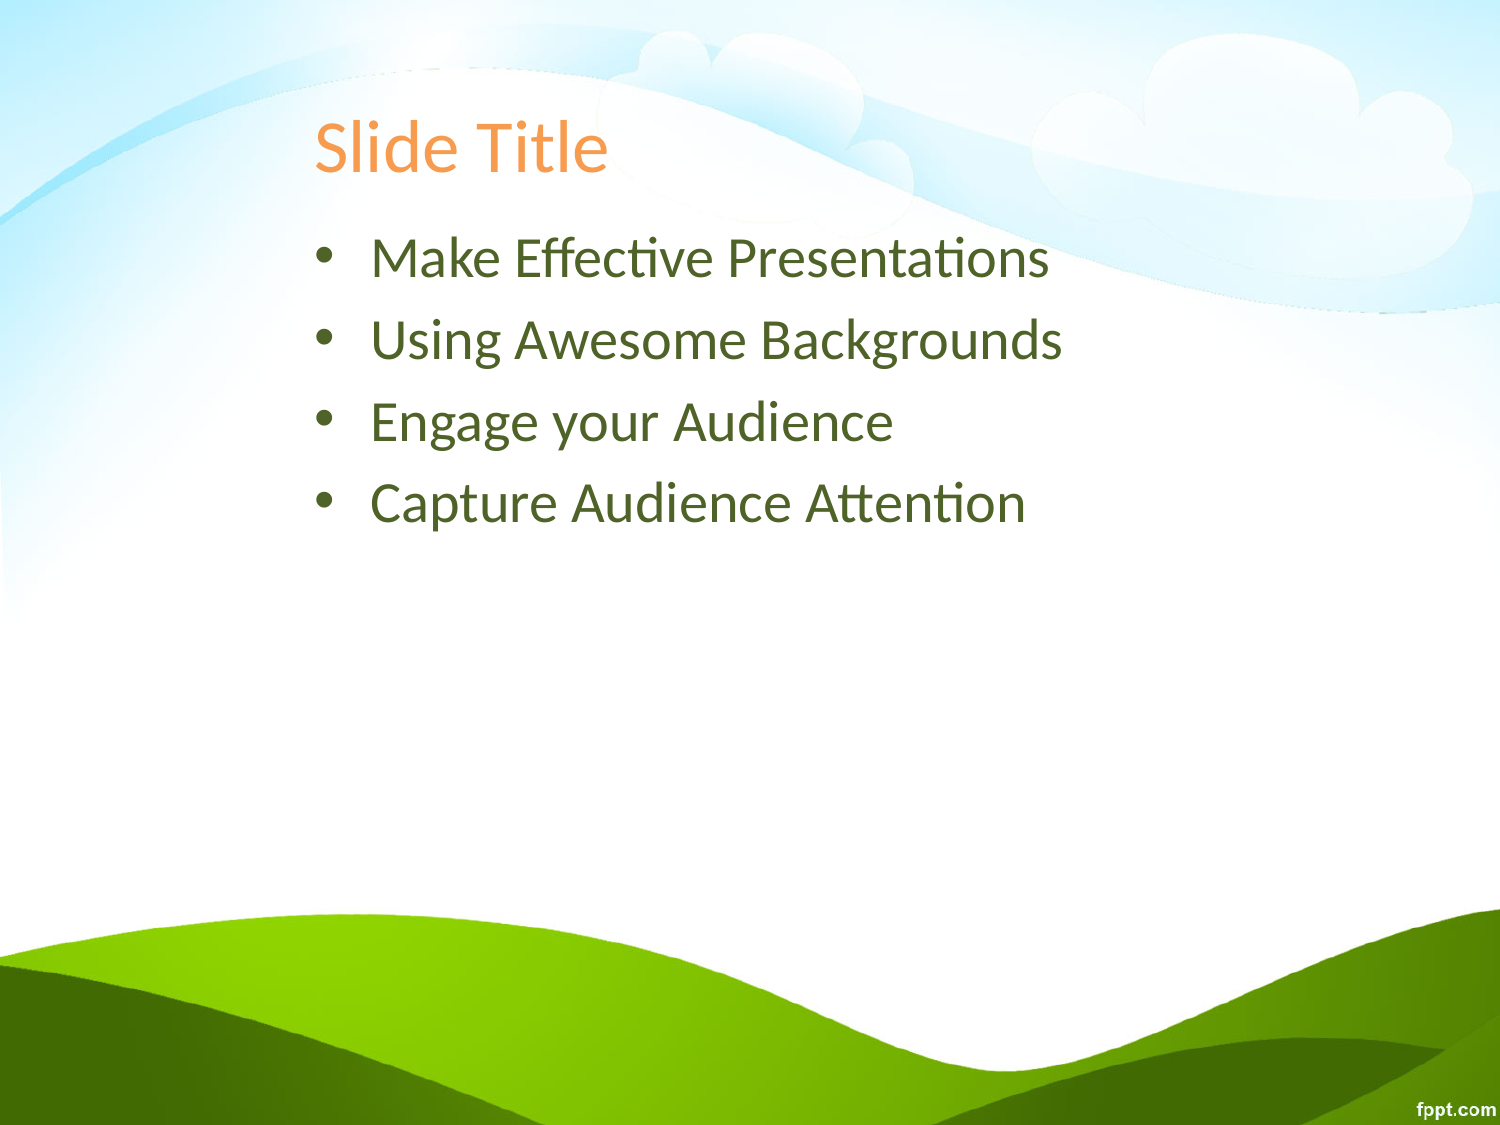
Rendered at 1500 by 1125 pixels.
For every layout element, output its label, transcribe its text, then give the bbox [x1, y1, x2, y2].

title Slide Title [299, 86, 1450, 199]
list Make Effective Presentations Using Awesome Backgrounds Engage your Audience Capture Audience Attention [299, 211, 1450, 939]
picture [0, 0, 1500, 1125]
